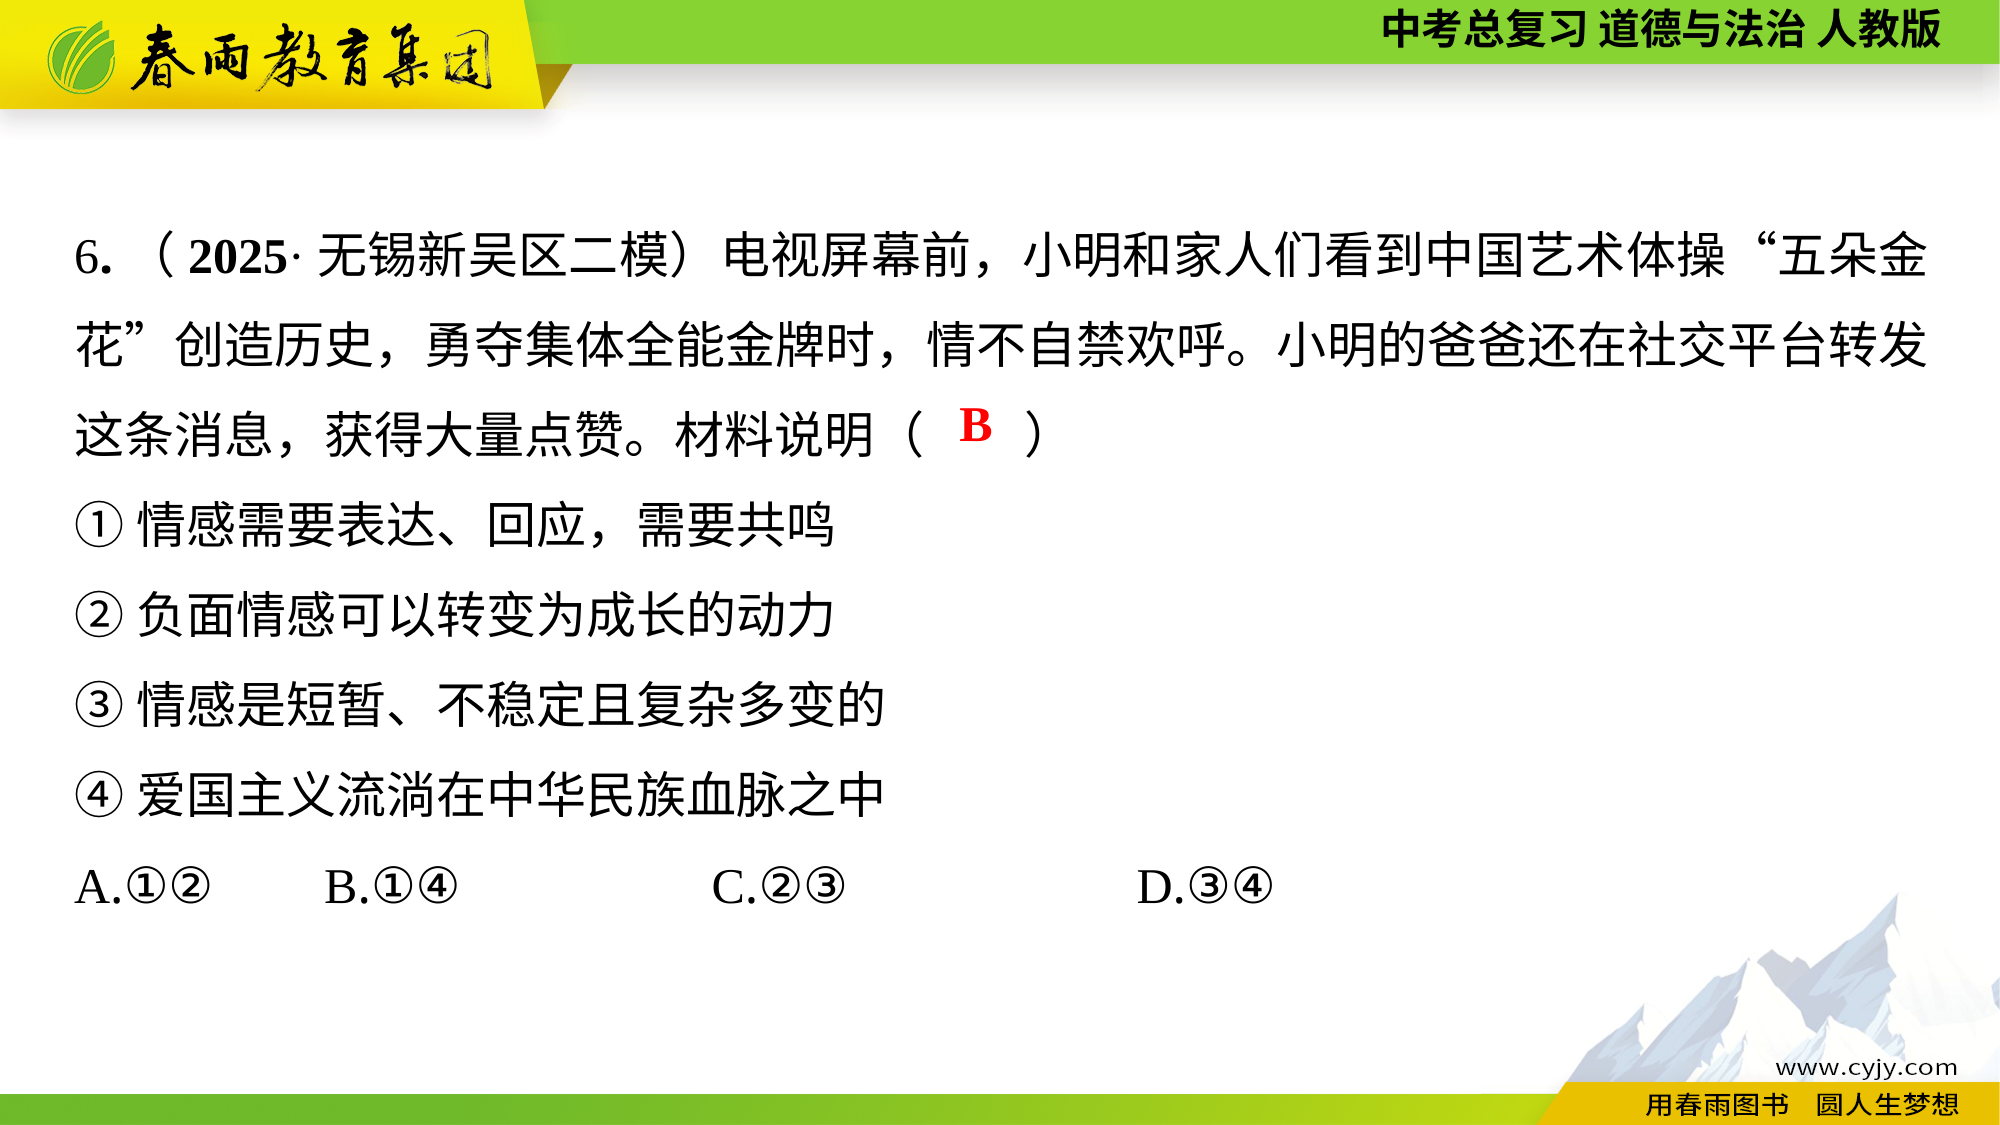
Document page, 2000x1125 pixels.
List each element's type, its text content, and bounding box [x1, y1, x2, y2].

list 6.（2025·无锡新吴区二模）电视屏幕前，小明和家人们看到中国艺术体操“五朵金花”创造历史，勇夺集体全能金牌时，情不自禁欢呼。小明的爸爸还在社交平台转发这条消息，获得大量点赞。材料说明（ ） ①情感需要表达、回应，需要共鸣 ②负面情感可以转变为成长的动力 ③情感是短暂、不稳定且复杂多变的 ④爱国主义流淌在中华民族血脉之中 A.①② B.①④ C.②③ D.③④ [59, 186, 1944, 917]
picture [0, 0, 2000, 1125]
text_box B [944, 384, 1008, 460]
